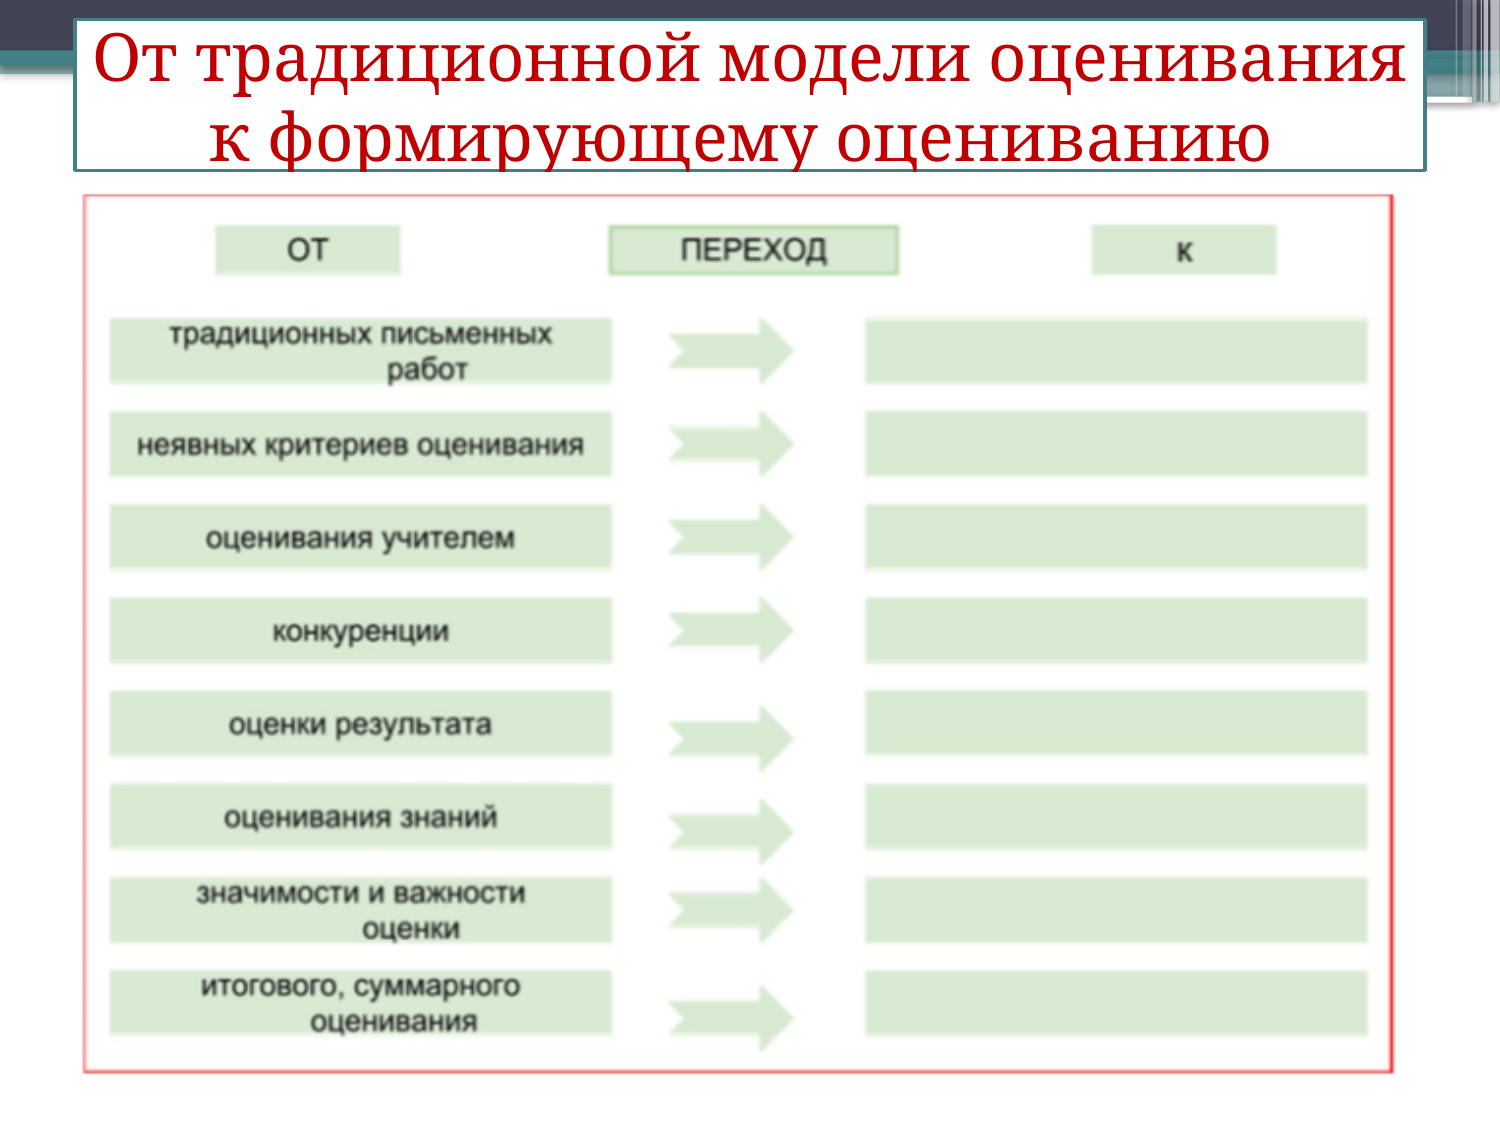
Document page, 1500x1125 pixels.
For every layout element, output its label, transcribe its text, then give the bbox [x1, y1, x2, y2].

picture [64, 172, 1412, 1107]
title От традиционной модели оценивания к формирующему оцениванию [73, 18, 1427, 172]
